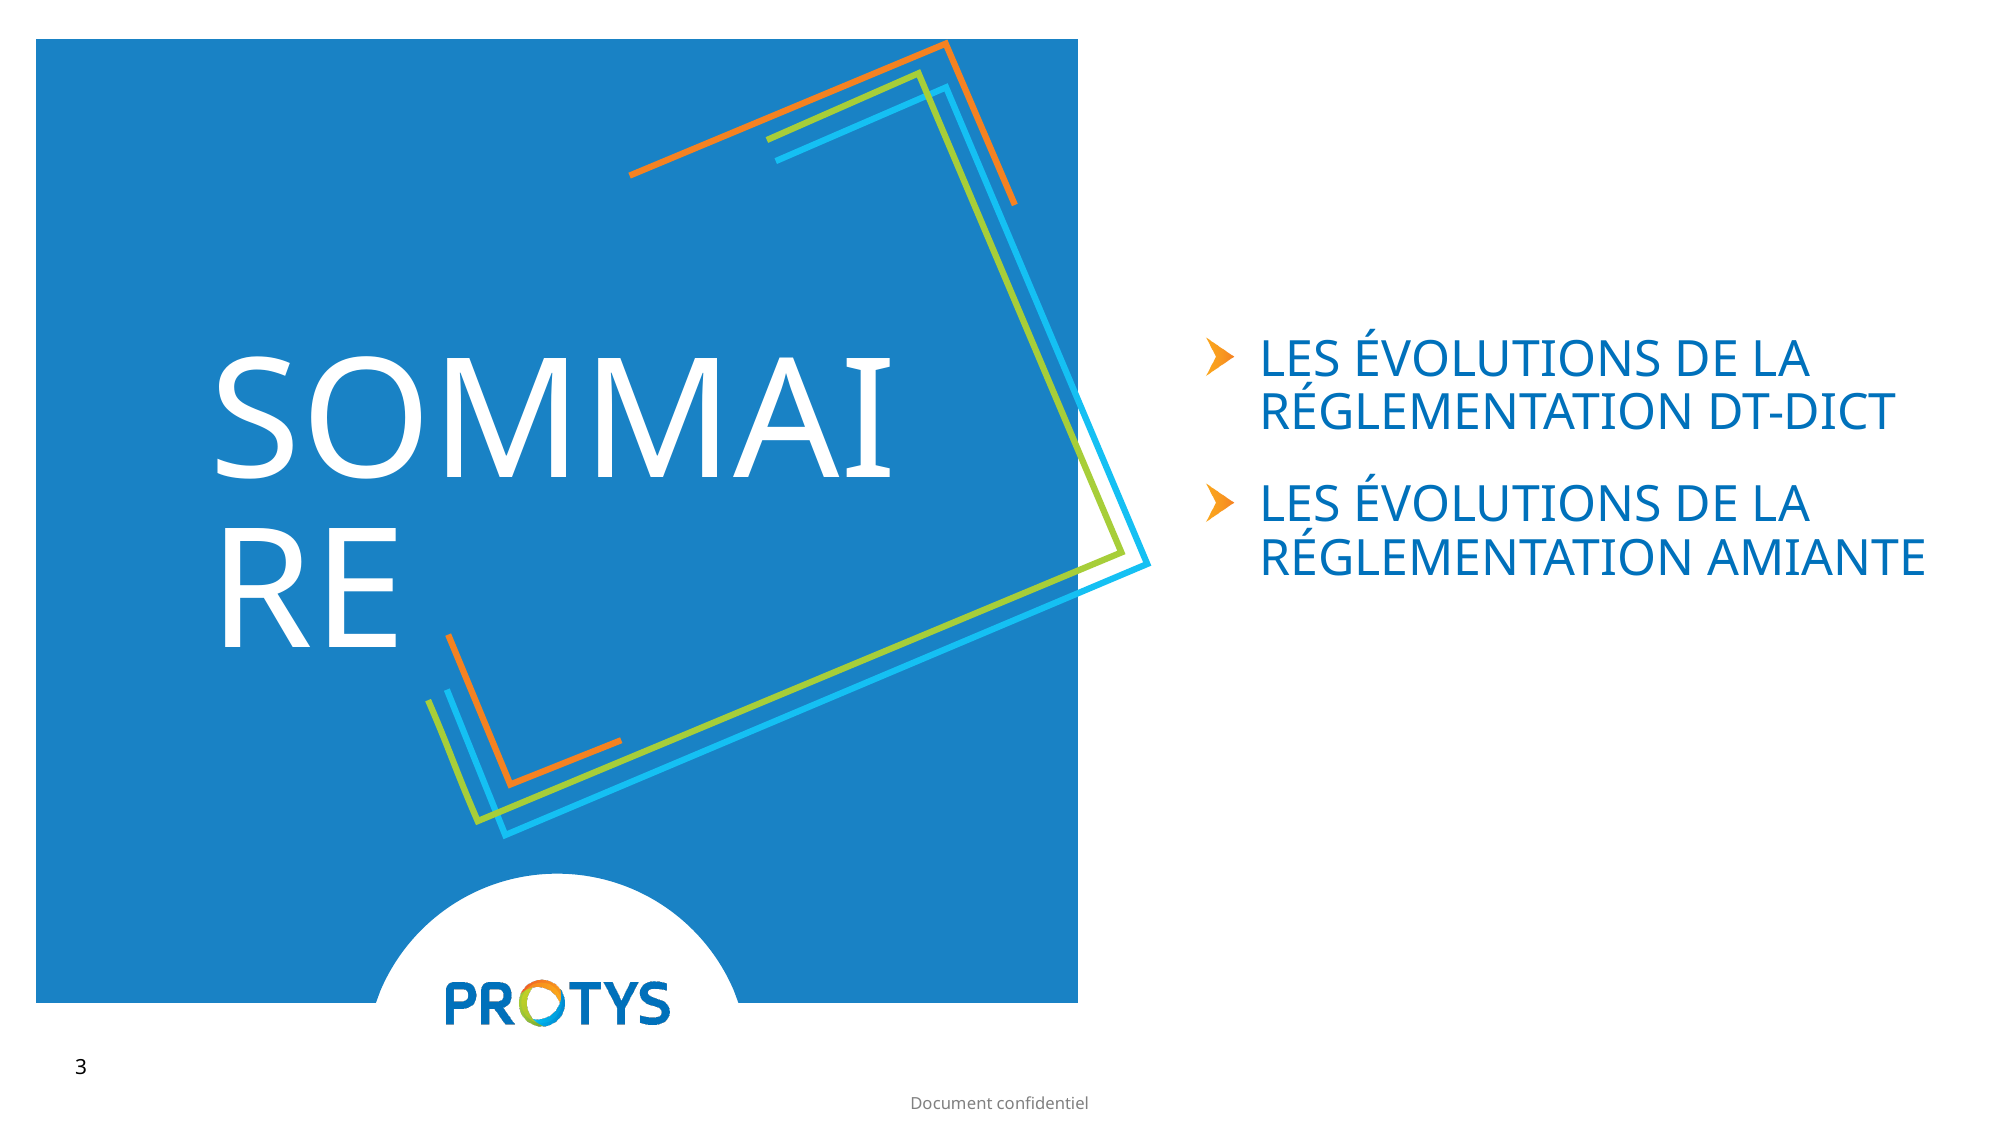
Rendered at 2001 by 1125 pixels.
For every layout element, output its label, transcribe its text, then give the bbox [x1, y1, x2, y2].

subtitle Les évolutions de la réglementation dt-dict Les évolutions de la réglementation amiante [1203, 332, 1960, 589]
picture [1203, 481, 1237, 524]
picture [443, 978, 671, 1028]
slide_number 3 [42, 1055, 120, 1078]
picture [1203, 335, 1237, 378]
title sommaire [209, 341, 976, 514]
